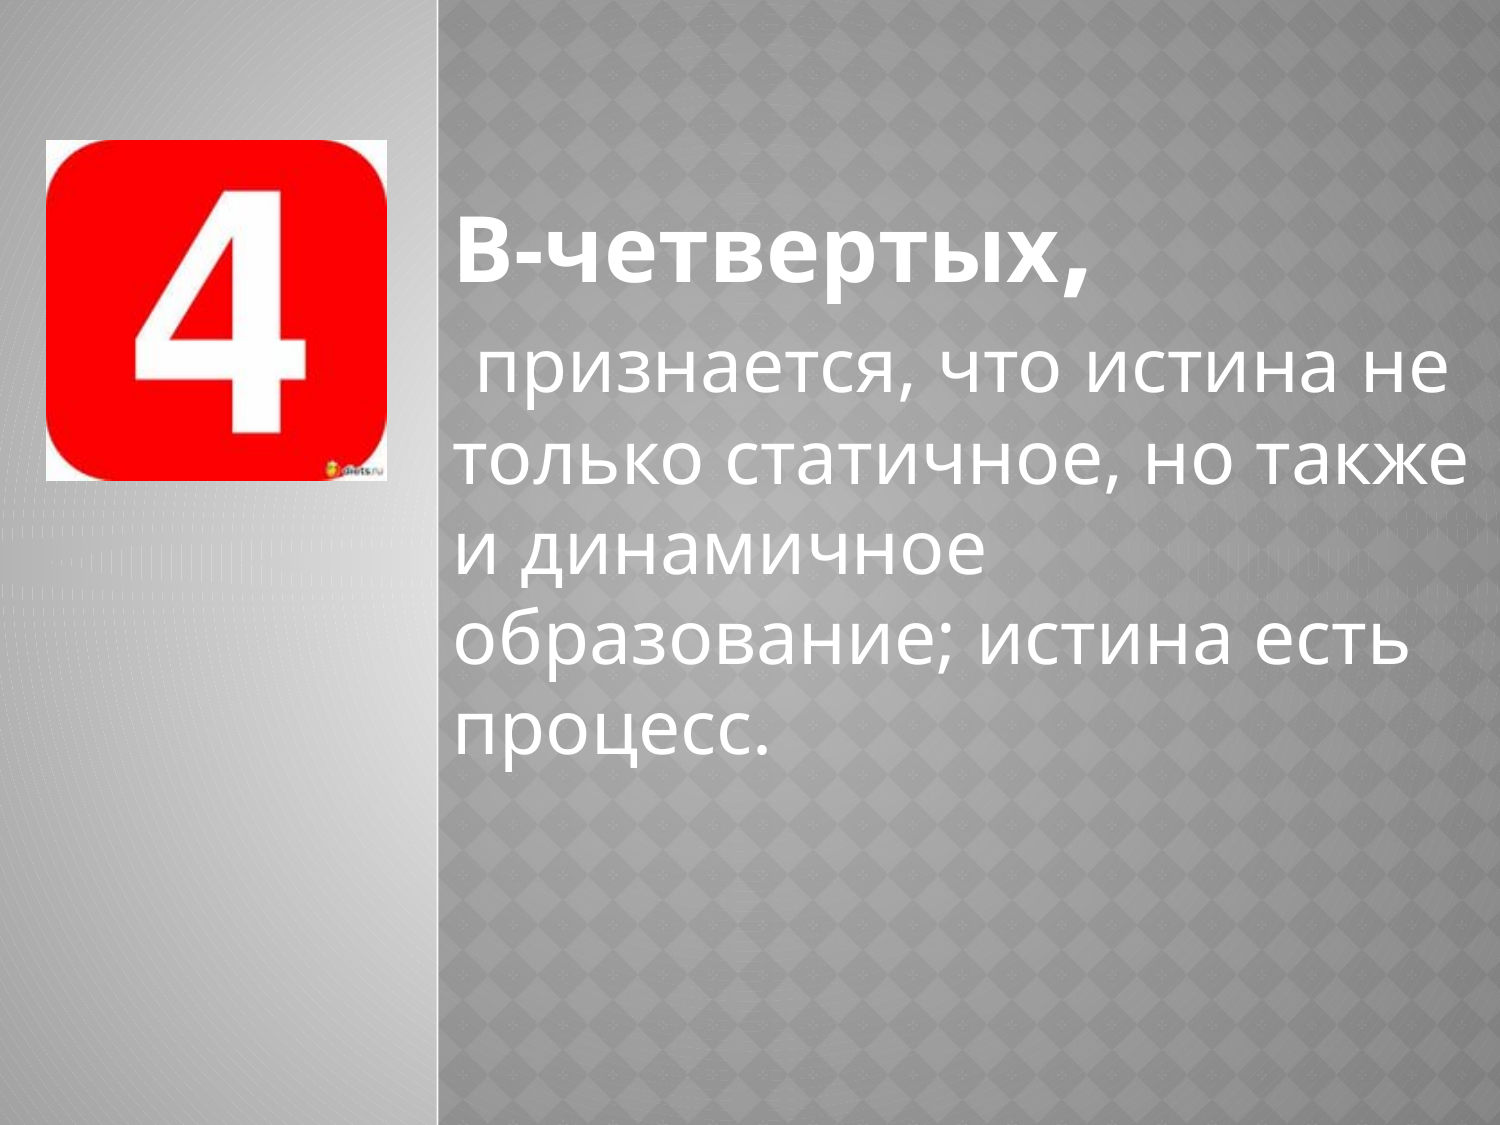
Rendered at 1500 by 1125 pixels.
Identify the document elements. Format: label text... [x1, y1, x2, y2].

picture [46, 140, 388, 481]
subtitle В-четвертых, признается, что истина не только статичное, но также и динамичное образование; истина есть процесс. [445, 164, 1500, 1008]
